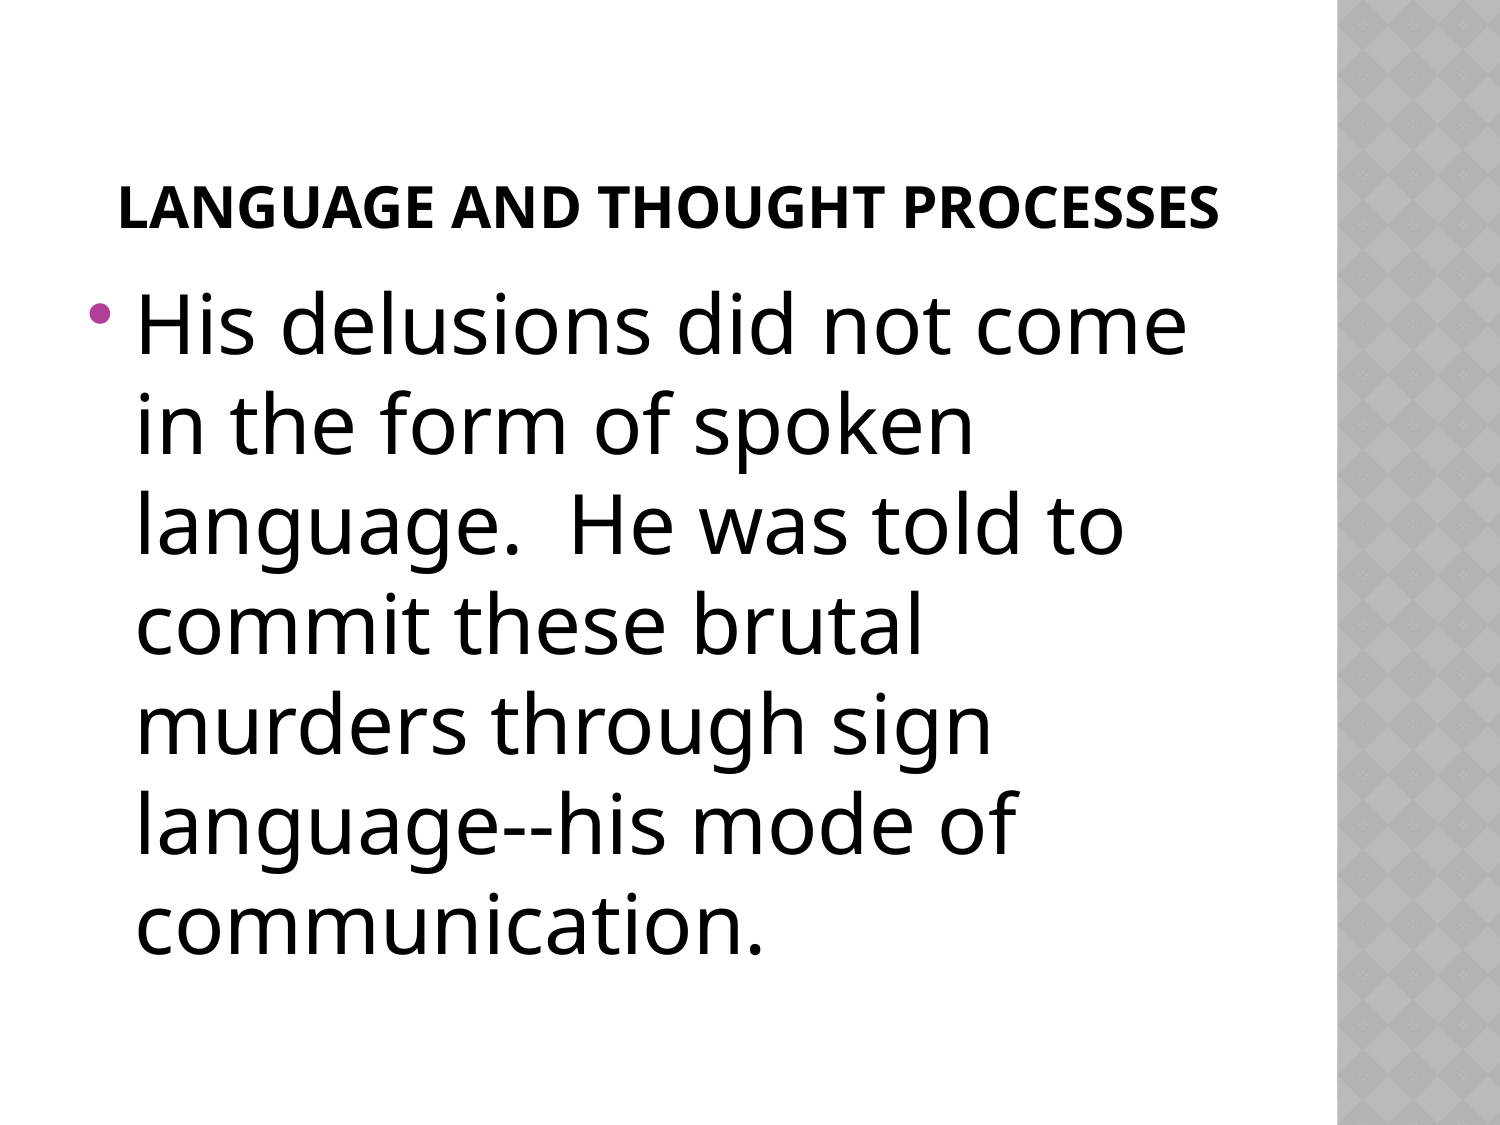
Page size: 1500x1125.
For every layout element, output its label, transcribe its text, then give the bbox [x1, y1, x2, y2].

title Language and thought processes [75, 52, 1263, 240]
list His delusions did not come in the form of spoken language. He was told to commit these brutal murders through sign language--his mode of communication. [75, 264, 1263, 1059]
